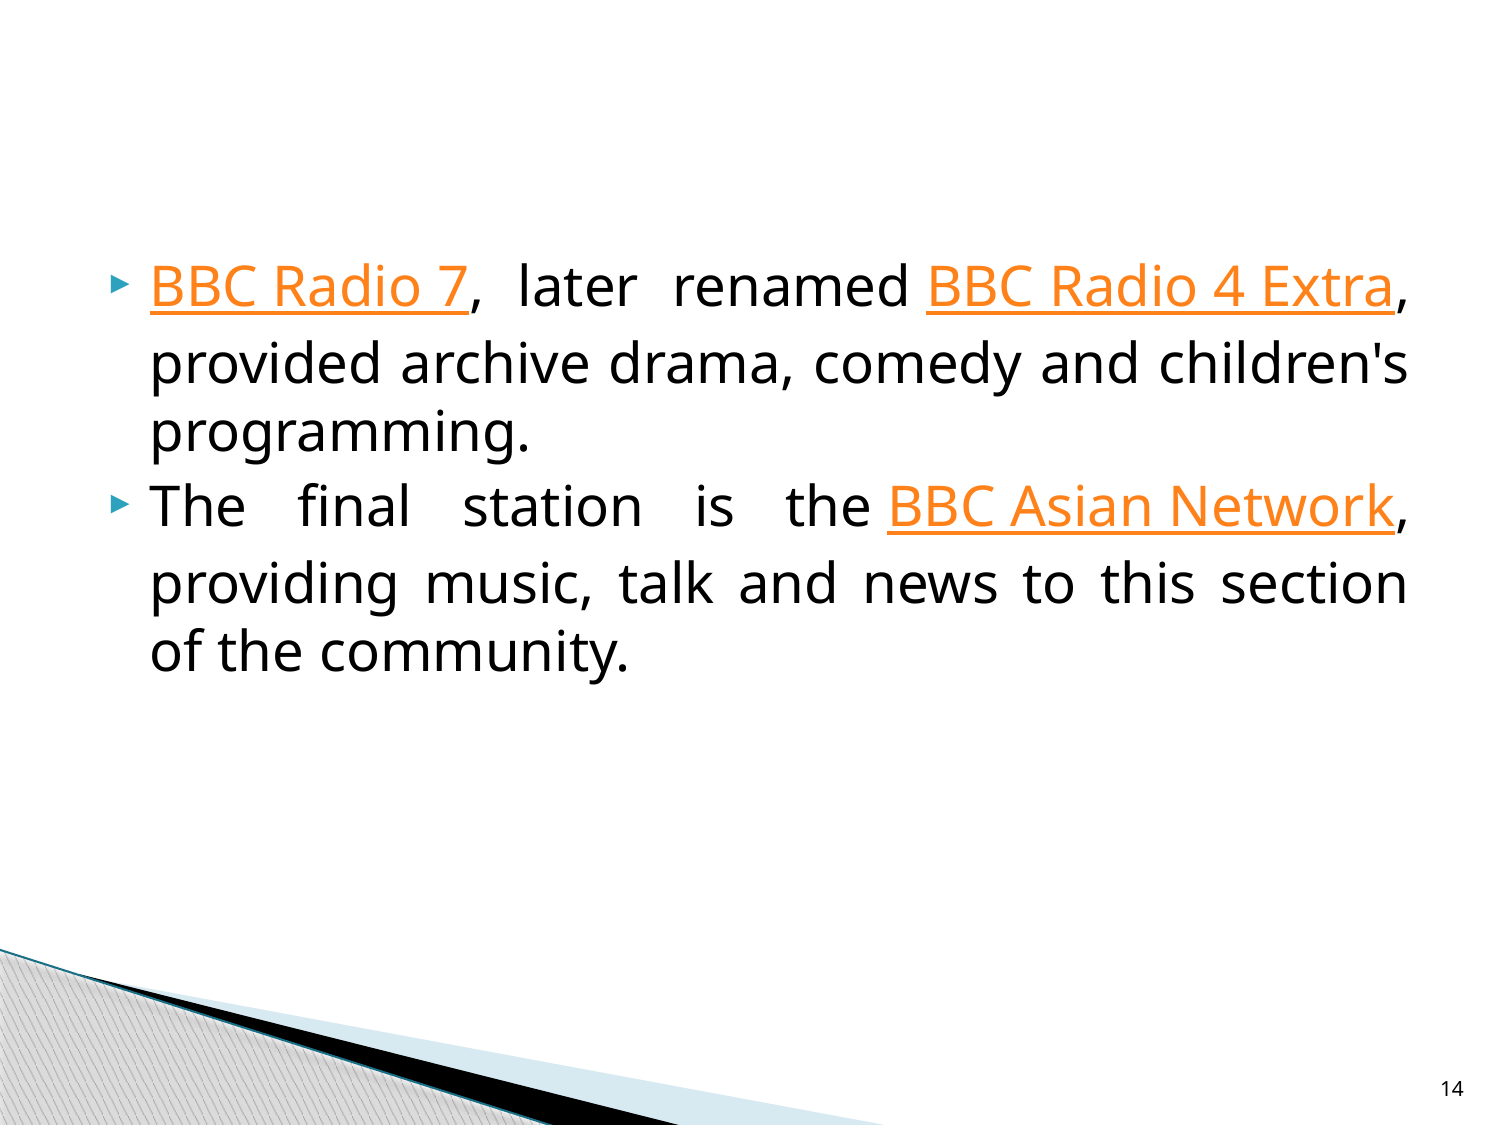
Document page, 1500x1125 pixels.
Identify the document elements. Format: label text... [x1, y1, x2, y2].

list BBC Radio 7, later renamed BBC Radio 4 Extra, provided archive drama, comedy and children's programming. The final station is the BBC Asian Network, providing music, talk and news to this section of the community. [75, 243, 1425, 986]
slide_number 14 [1418, 1051, 1479, 1112]
